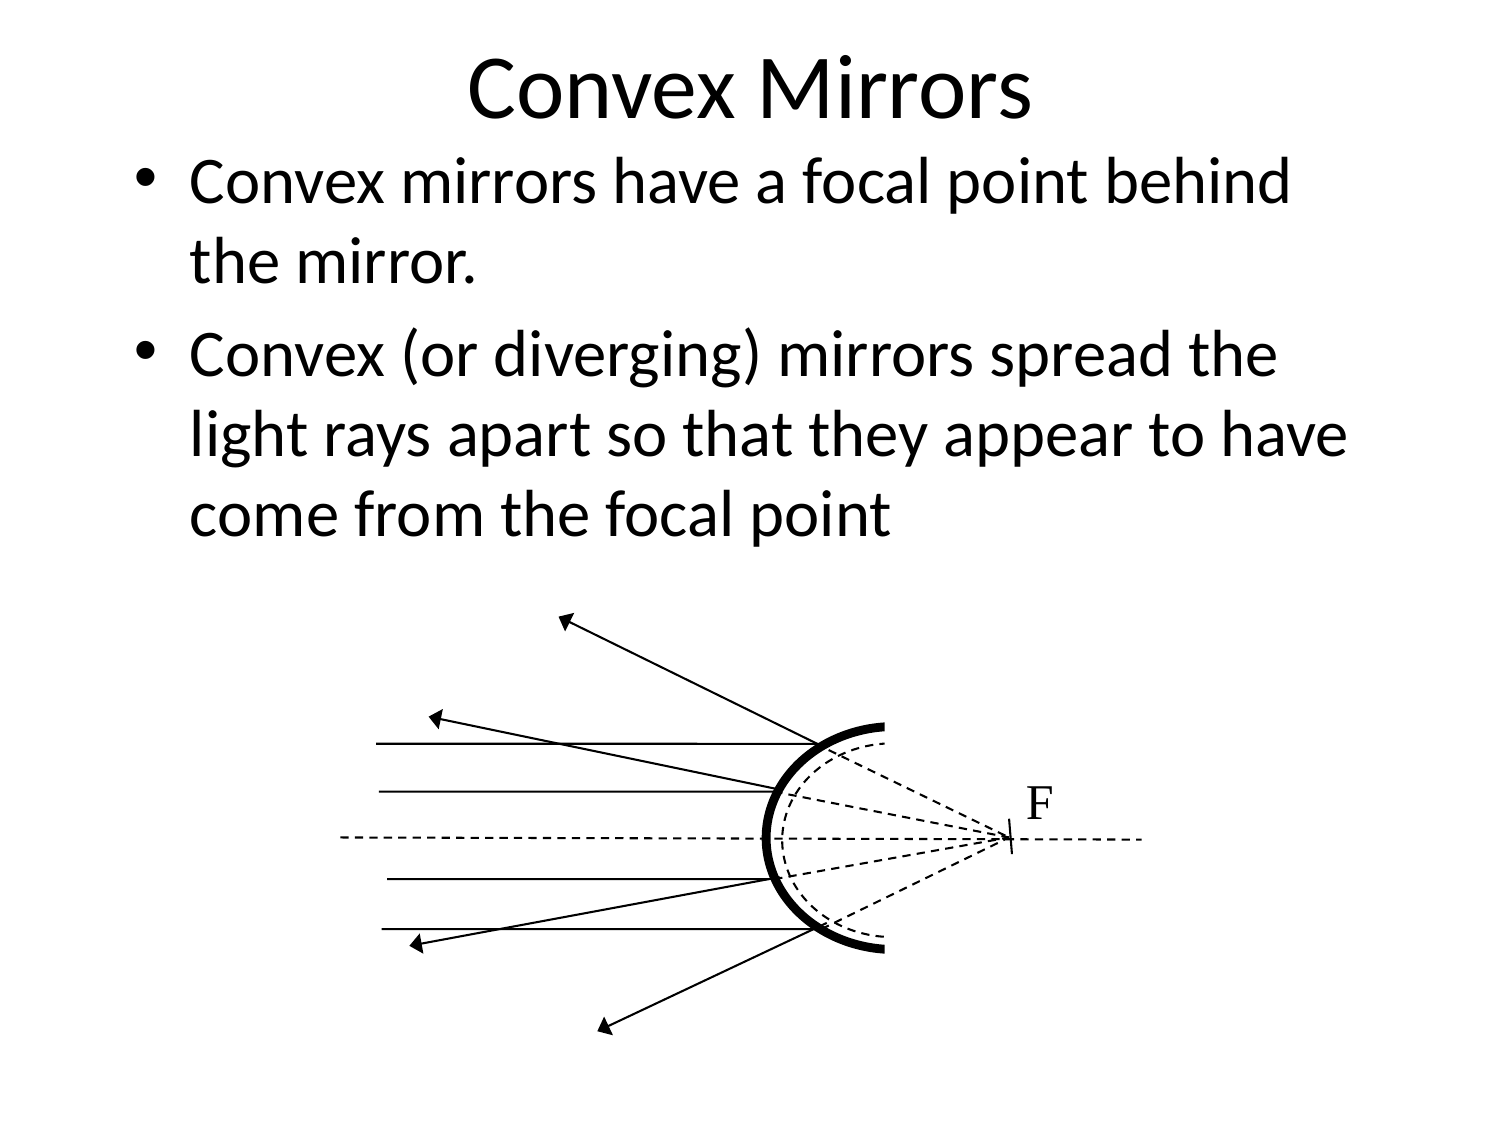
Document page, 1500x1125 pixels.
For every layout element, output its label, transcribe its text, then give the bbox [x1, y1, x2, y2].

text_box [765, 707, 1032, 971]
text_box [428, 709, 760, 786]
list Convex mirrors have a focal point behind the mirror. Convex (or diverging) mirrors spread the light rays apart so that they appear to have come from the focal point [118, 128, 1394, 804]
title Convex Mirrors [123, 0, 1399, 176]
text_box F [1036, 762, 1109, 838]
text_box [558, 612, 760, 716]
text_box [597, 954, 760, 1036]
text_box [409, 880, 760, 954]
